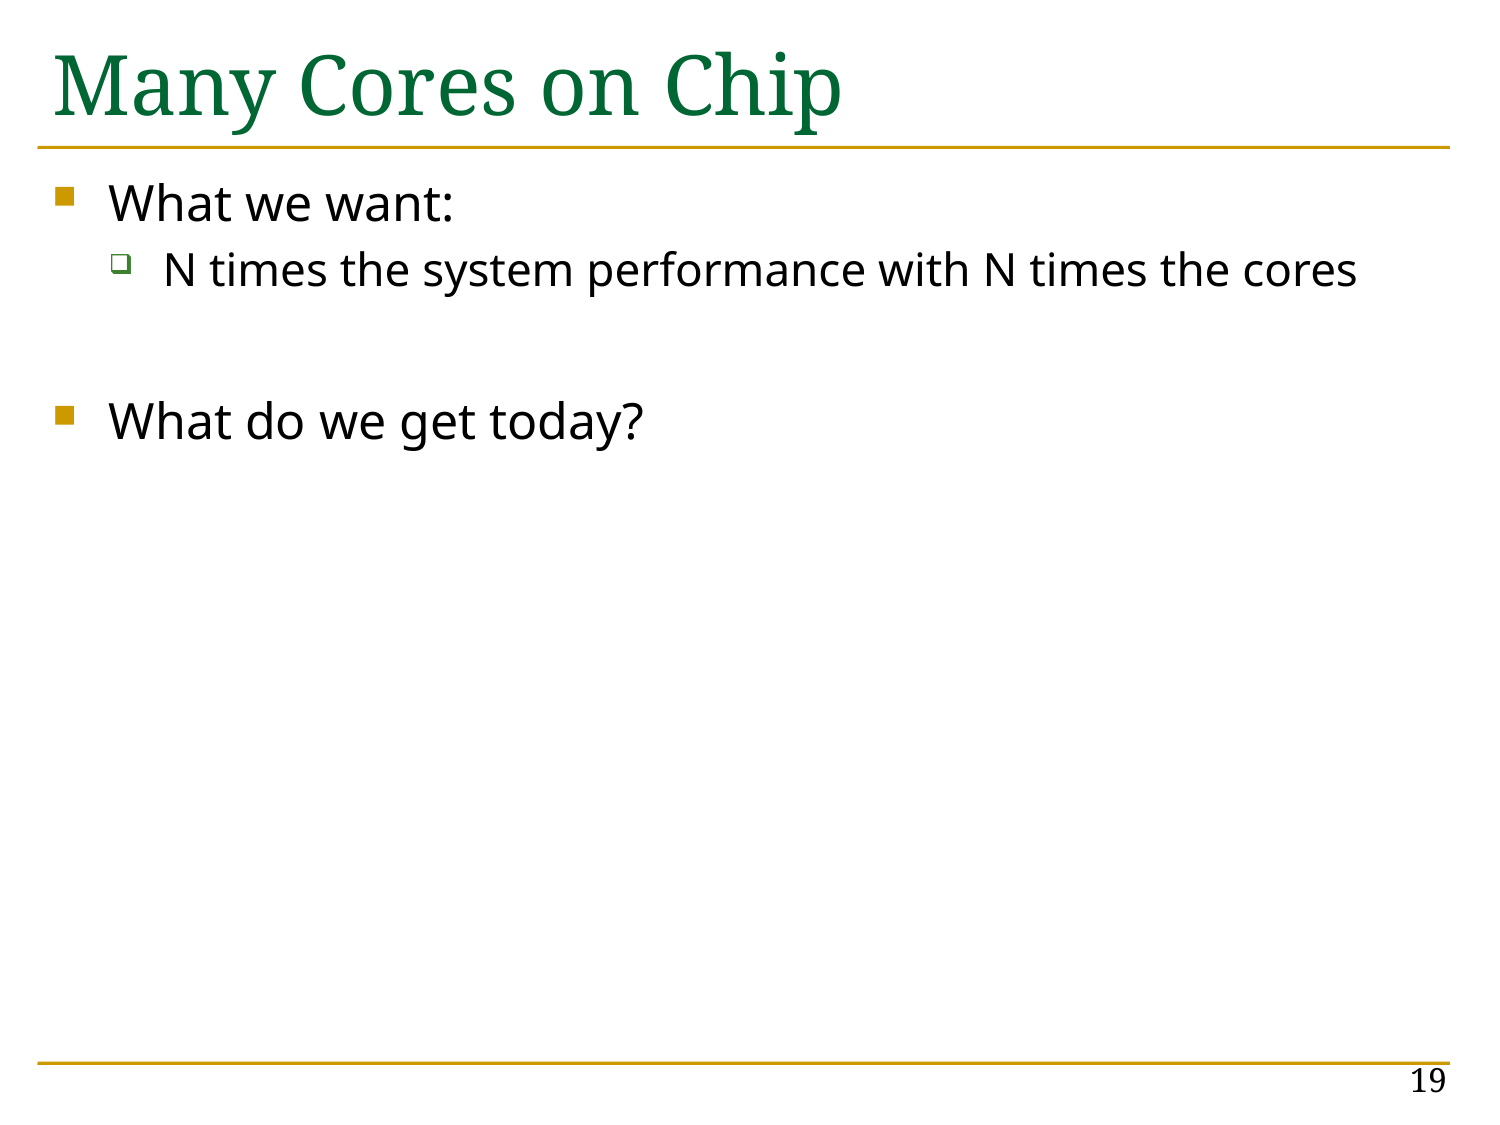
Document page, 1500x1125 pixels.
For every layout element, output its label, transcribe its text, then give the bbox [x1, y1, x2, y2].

title Many Cores on Chip [37, 24, 1450, 163]
list What we want: N times the system performance with N times the cores What do we get today? [37, 163, 1450, 1016]
slide_number 19 [1111, 1036, 1462, 1112]
